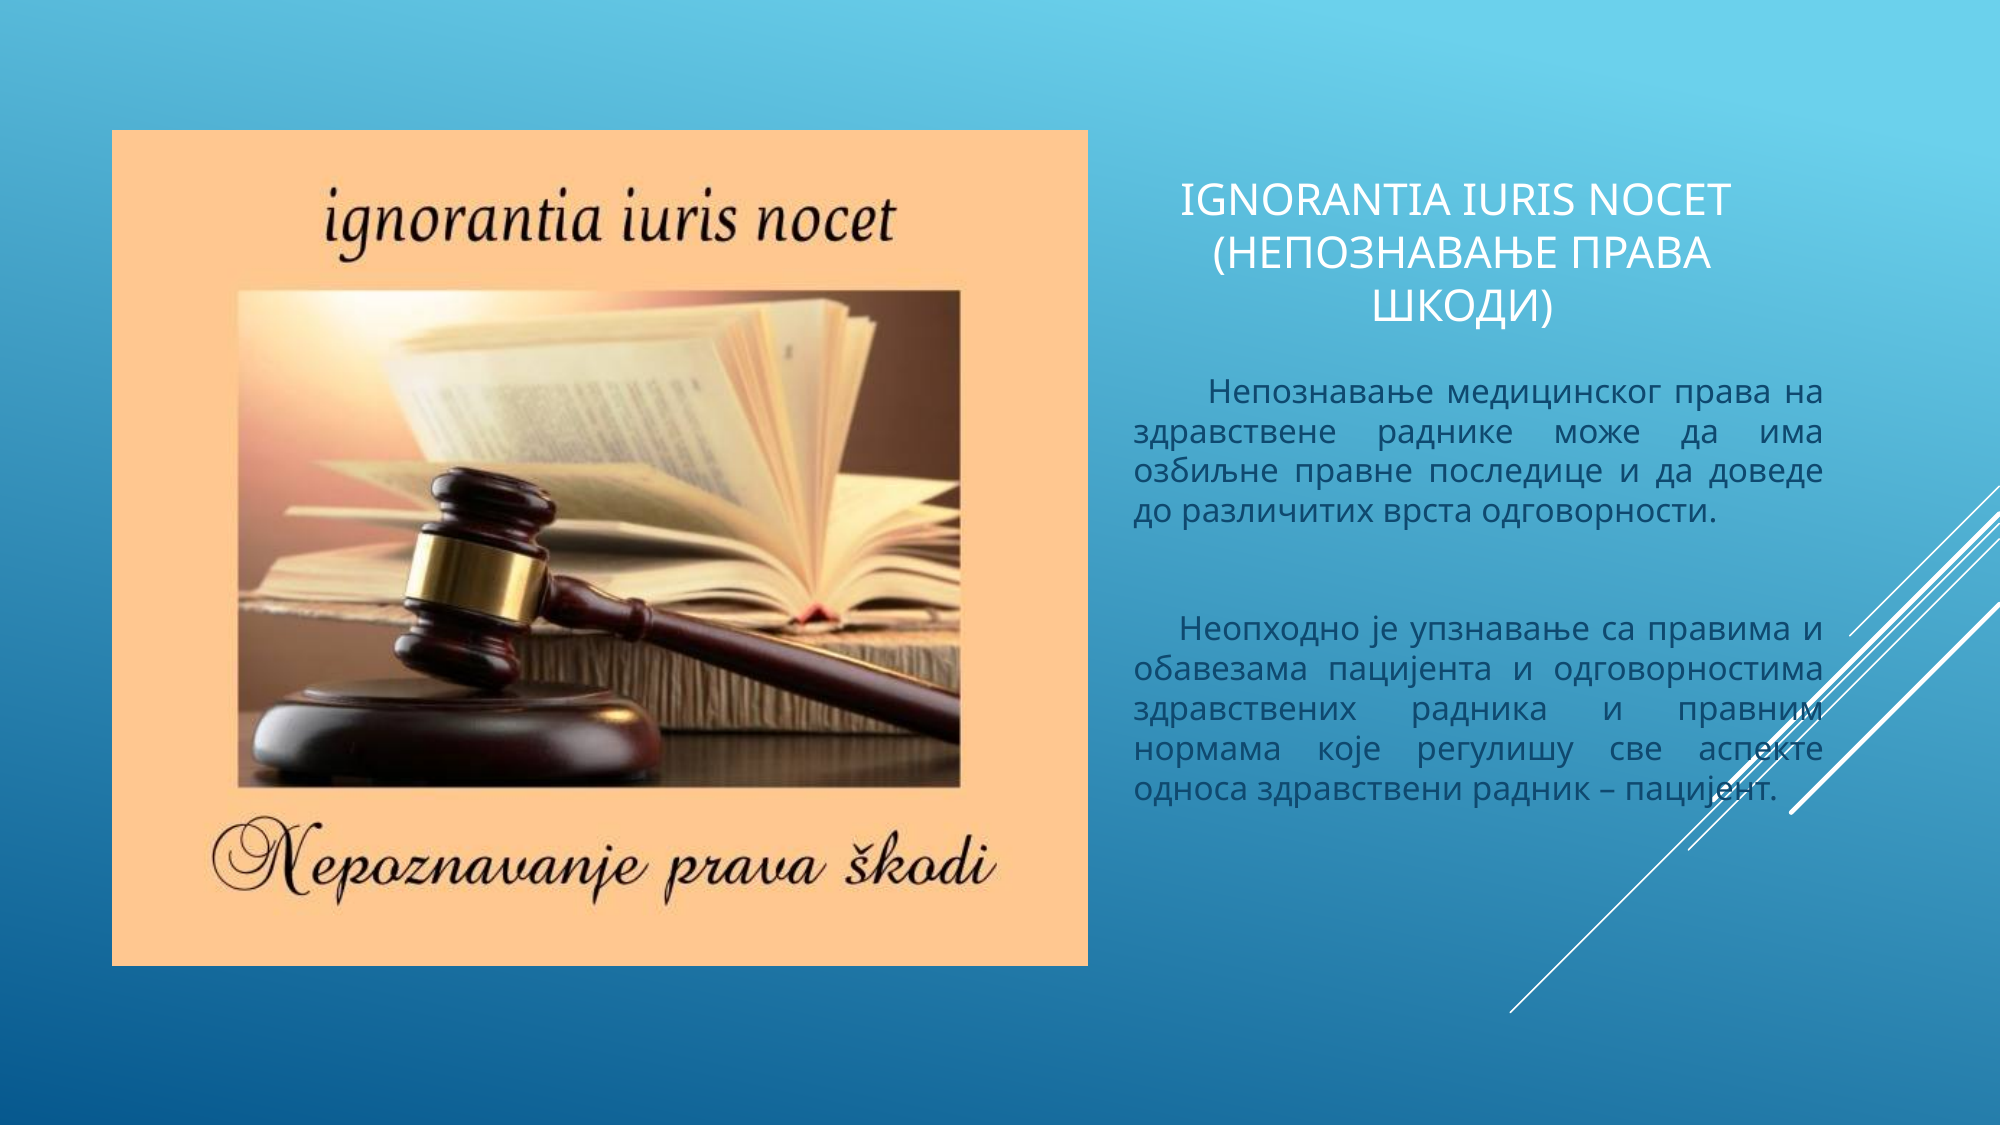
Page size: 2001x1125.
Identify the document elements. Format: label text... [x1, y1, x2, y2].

list Непознавање медицинског права на здравствене раднике може да има озбиљне правне последице и да доведе до различитих врста одговорности. Неопходно је упзнавање са правима и обавезама пацијента и одговорностима здравствених радника и правним нормама које регулишу све аспекте односа здравствени радник – пацијент. [1118, 362, 1841, 942]
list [111, 130, 1088, 966]
title Ignorantia iuris nocet (непознавање права шкоди) [1162, 112, 1763, 338]
